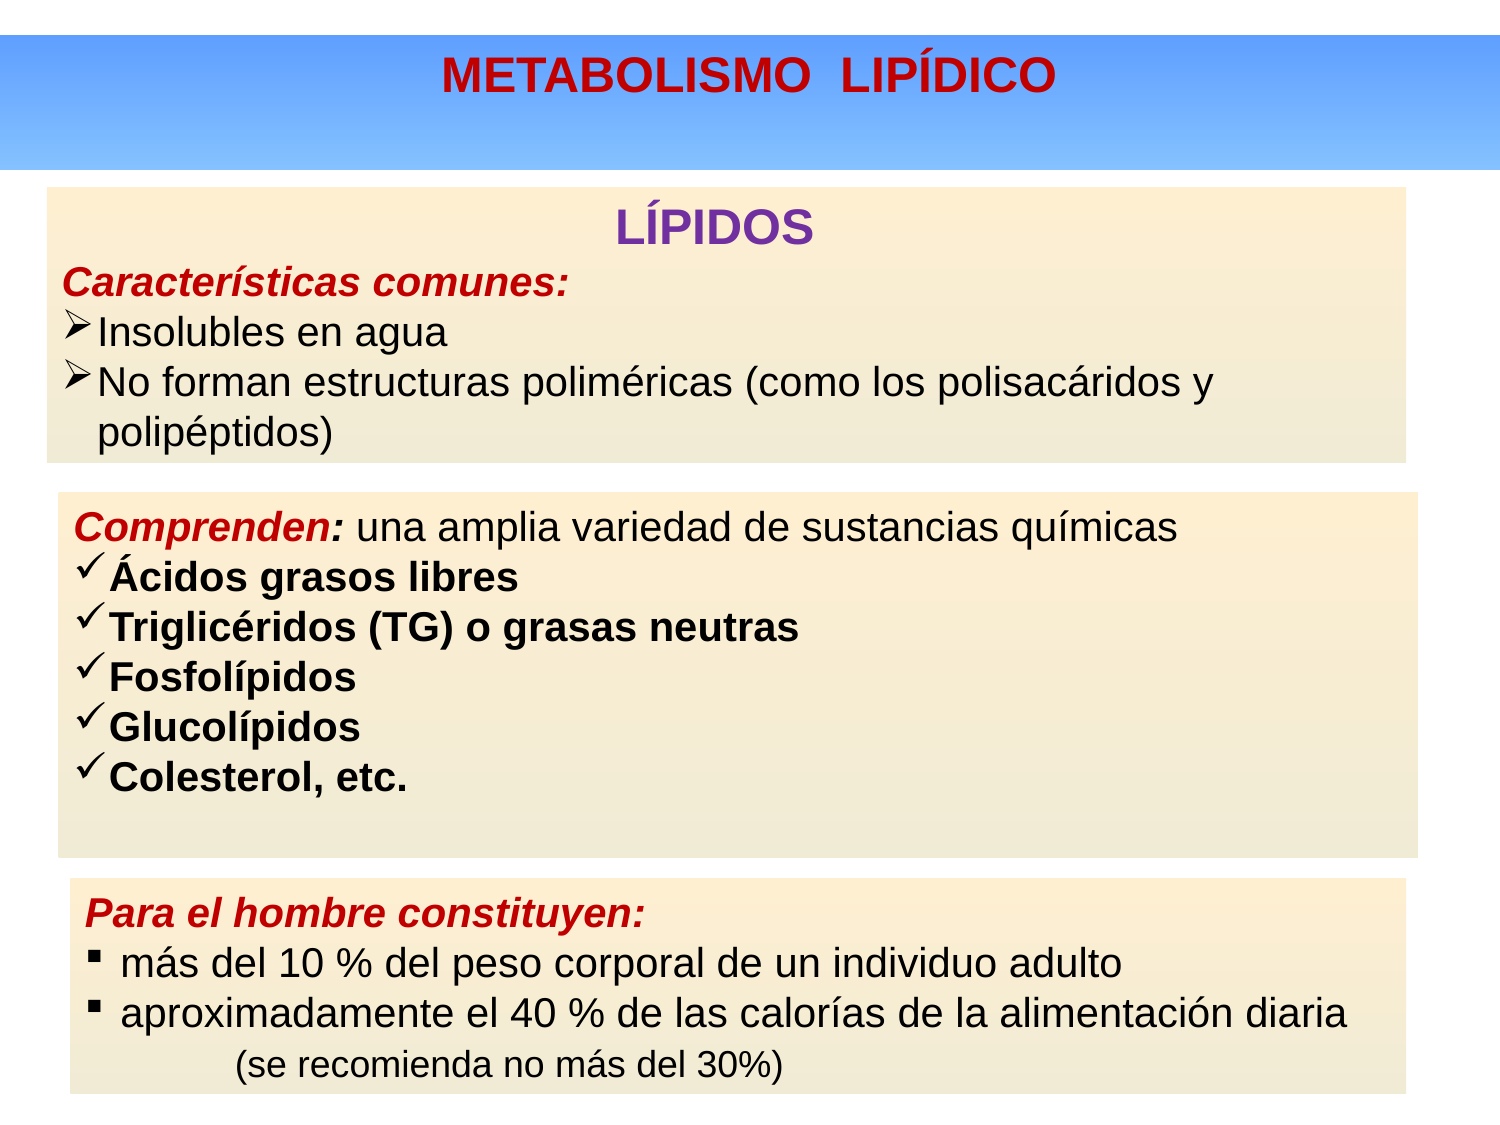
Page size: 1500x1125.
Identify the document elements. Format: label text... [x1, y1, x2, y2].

text_box METABOLISMO LIPÍDICO [0, 35, 1500, 170]
text_box LÍPIDOS Características comunes: Insolubles en agua No forman estructuras poliméricas (como los polisacáridos y polipéptidos) [46, 187, 1407, 463]
text_box Comprenden: una amplia variedad de sustancias químicas Ácidos grasos libres Triglicéridos (TG) o grasas neutras Fosfolípidos Glucolípidos Colesterol, etc. [58, 492, 1418, 858]
text_box Para el hombre constituyen: más del 10 % del peso corporal de un individuo adulto aproximadamente el 40 % de las calorías de la alimentación diaria (se recomienda no más del 30%) [70, 878, 1407, 1094]
